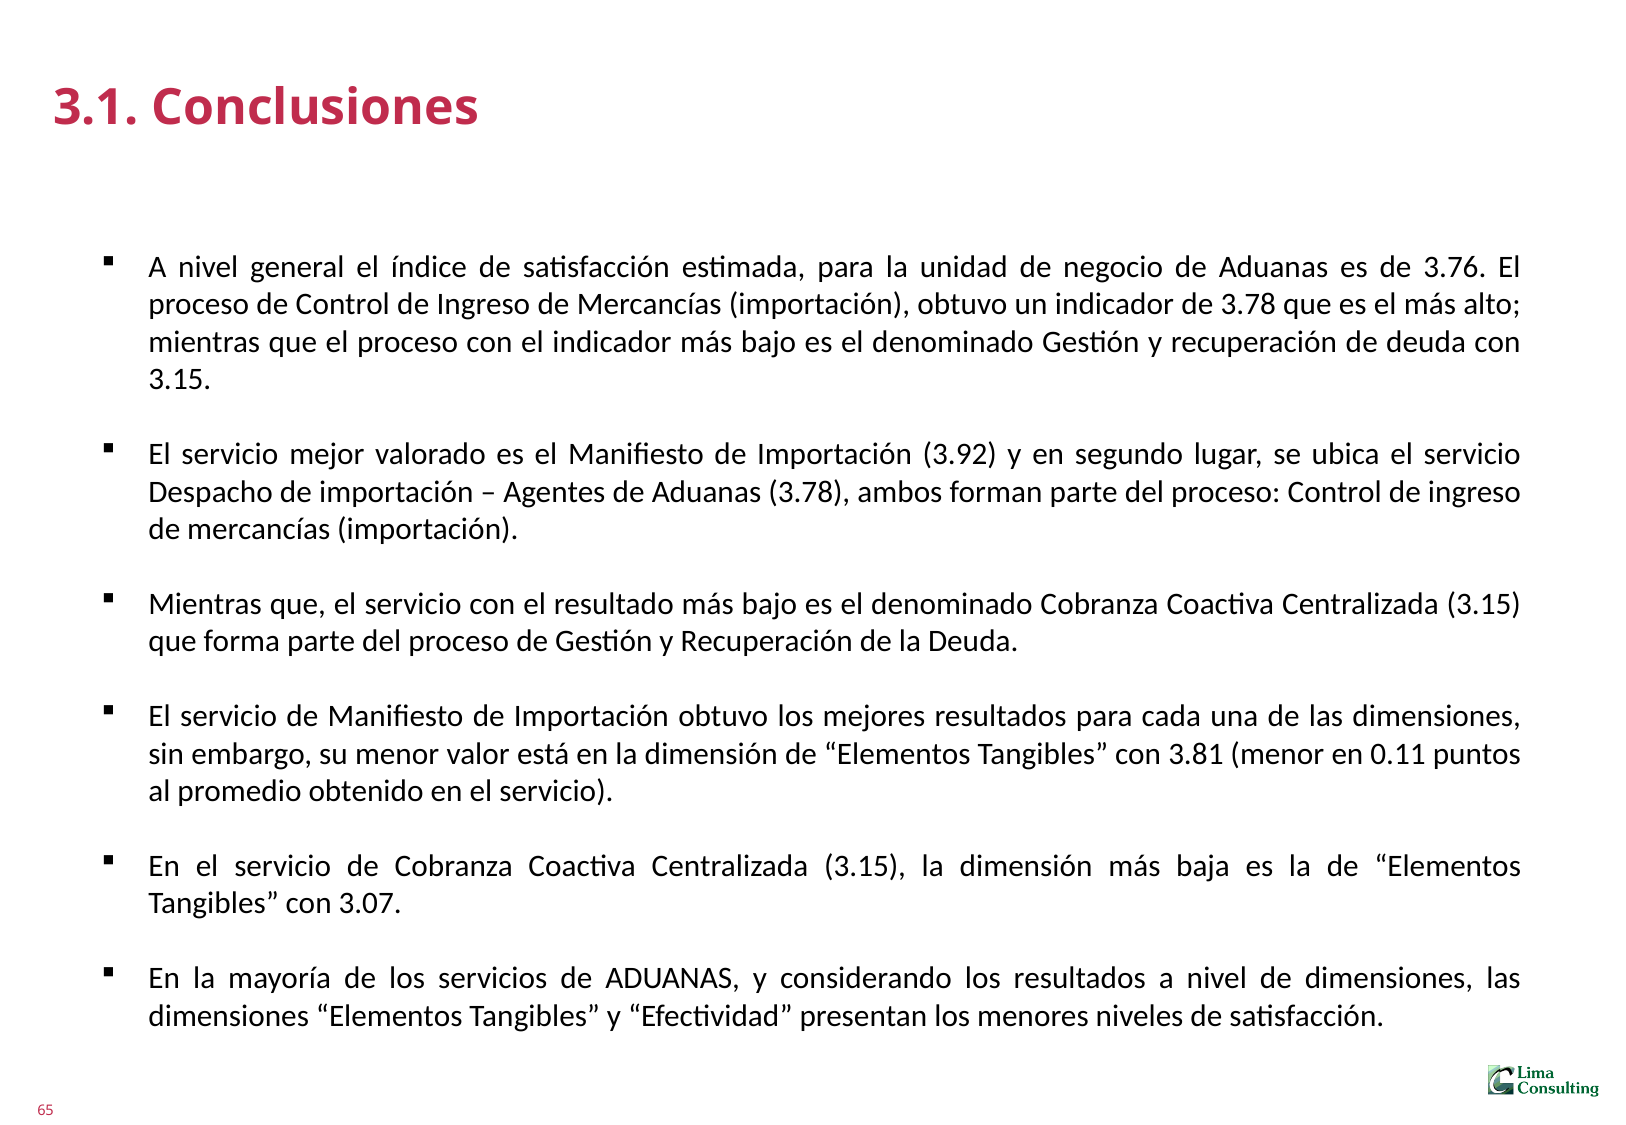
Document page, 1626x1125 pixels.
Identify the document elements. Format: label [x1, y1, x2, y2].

title [38, 59, 1587, 219]
text_box [86, 238, 1539, 1040]
picture [1488, 1065, 1599, 1097]
